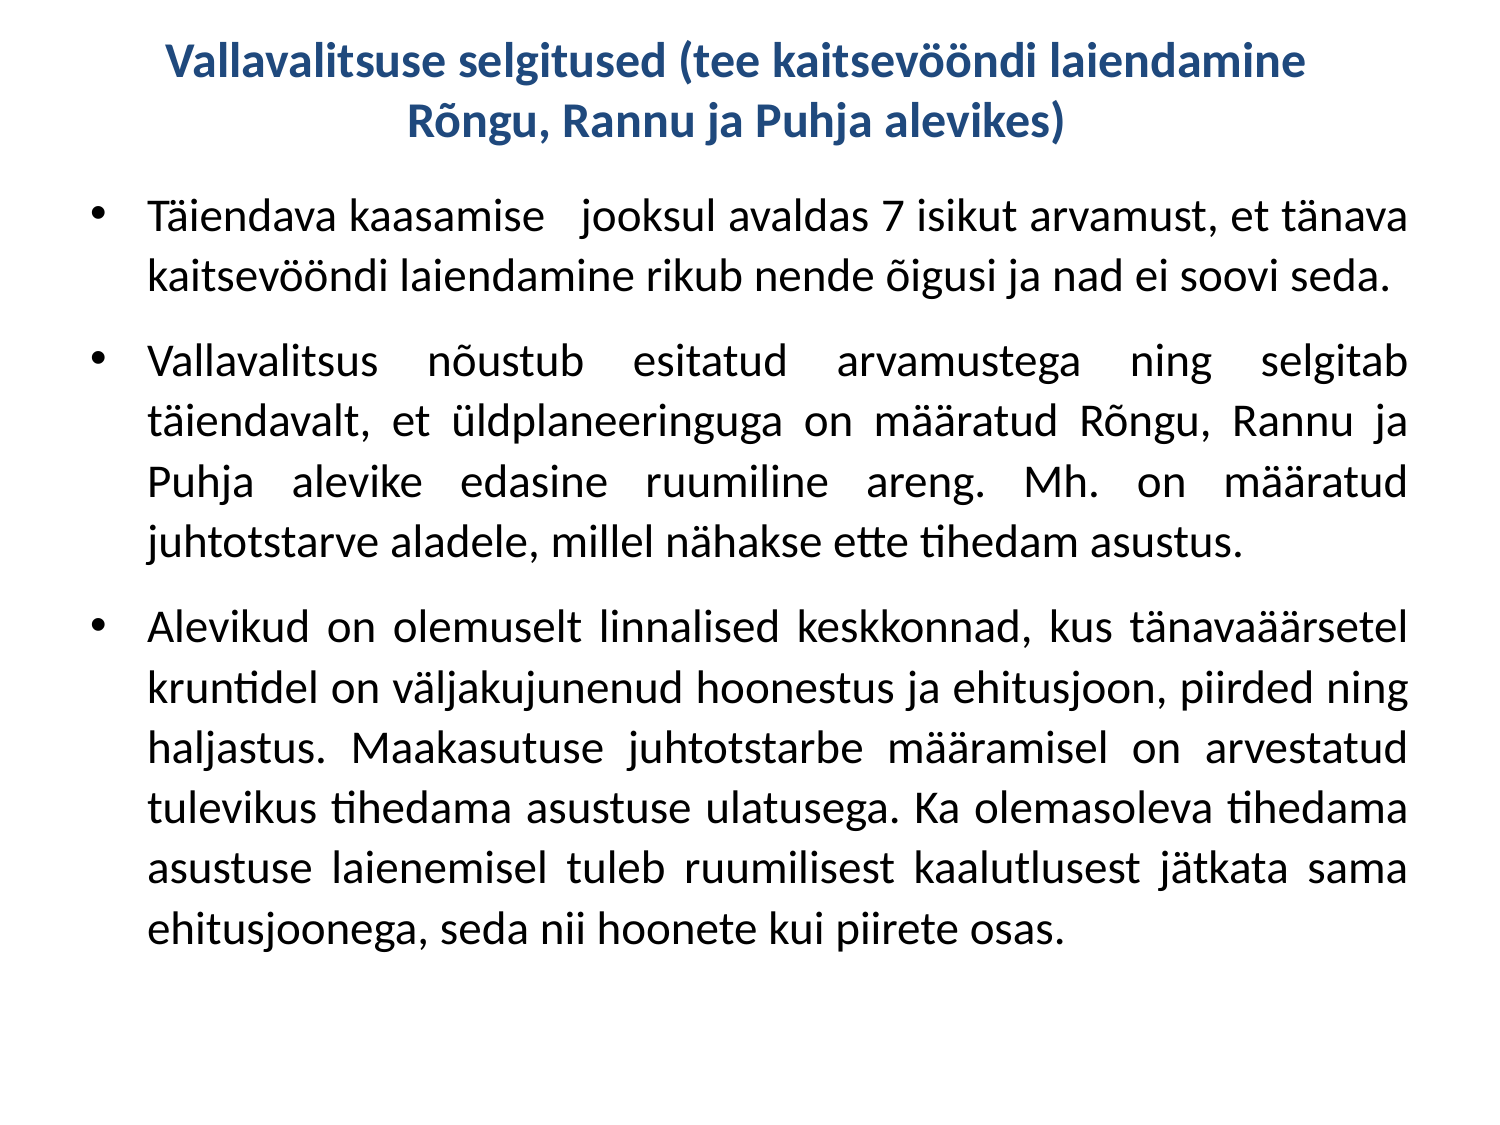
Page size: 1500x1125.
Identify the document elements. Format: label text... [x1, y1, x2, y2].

title Vallavalitsuse selgitused (tee kaitsevööndi laiendamine Rõngu, Rannu ja Puhja alevikes) [80, 50, 1394, 126]
list Täiendava kaasamise jooksul avaldas 7 isikut arvamust, et tänava kaitsevööndi laiendamine rikub nende õigusi ja nad ei soovi seda. Vallavalitsus nõustub esitatud arvamustega ning selgitab täiendavalt, et üldplaneeringuga on määratud Rõngu, Rannu ja Puhja alevike edasine ruumiline areng. Mh. on määratud juhtotstarve aladele, millel nähakse ette tihedam asustus. Alevikud on olemuselt linnalised keskkonnad, kus tänavaäärsetel kruntidel on väljakujunenud hoonestus ja ehitusjoon, piirded ning haljastus. Maakasutuse juhtotstarbe määramisel on arvestatud tulevikus tihedama asustuse ulatusega. Ka olemasoleva tihedama asustuse laienemisel tuleb ruumilisest kaalutlusest jätkata sama ehitusjoonega, seda nii hoonete kui piirete osas. [75, 172, 1425, 1005]
